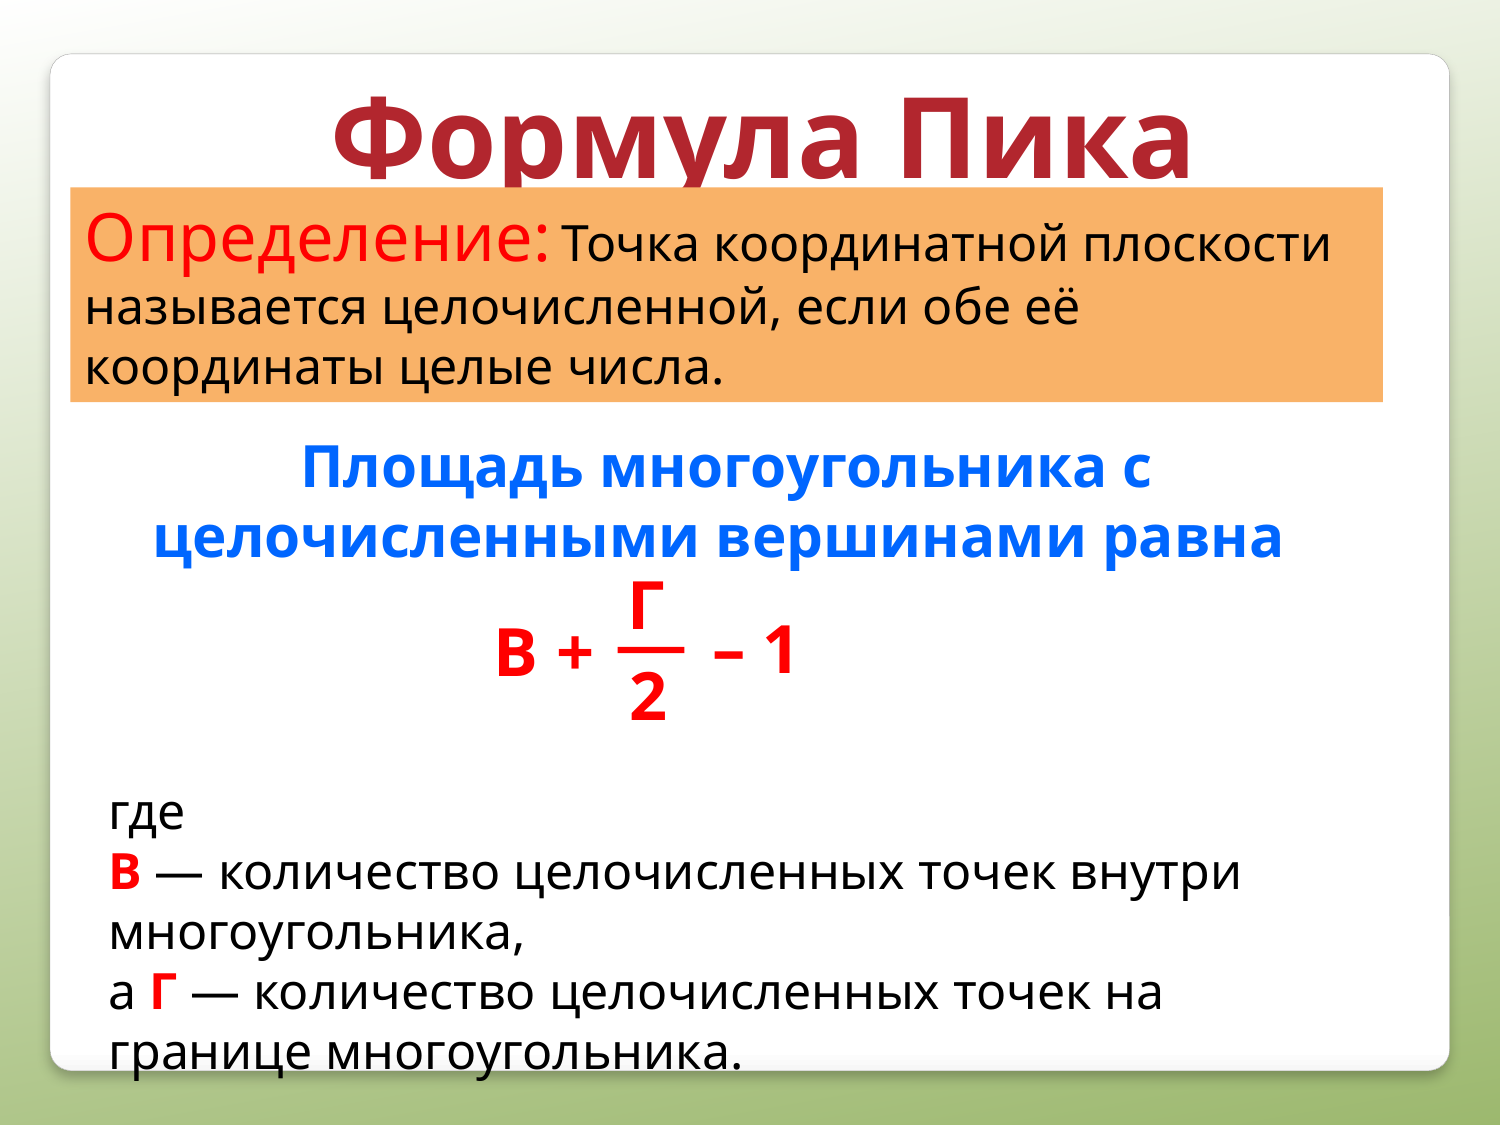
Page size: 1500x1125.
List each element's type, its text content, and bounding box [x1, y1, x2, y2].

text_box Определение: Точка координатной плоскости называется целочисленной, если обе её координаты целые числа. [70, 187, 1383, 403]
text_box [491, 562, 804, 735]
text_box Формула Пика [315, 58, 1213, 187]
text_box Площадь многоугольника с целочисленными вершинами равна где В — количество целочисленных точек внутри многоугольника, а Г — количество целочисленных точек на границе многоугольника. [93, 421, 1360, 1087]
